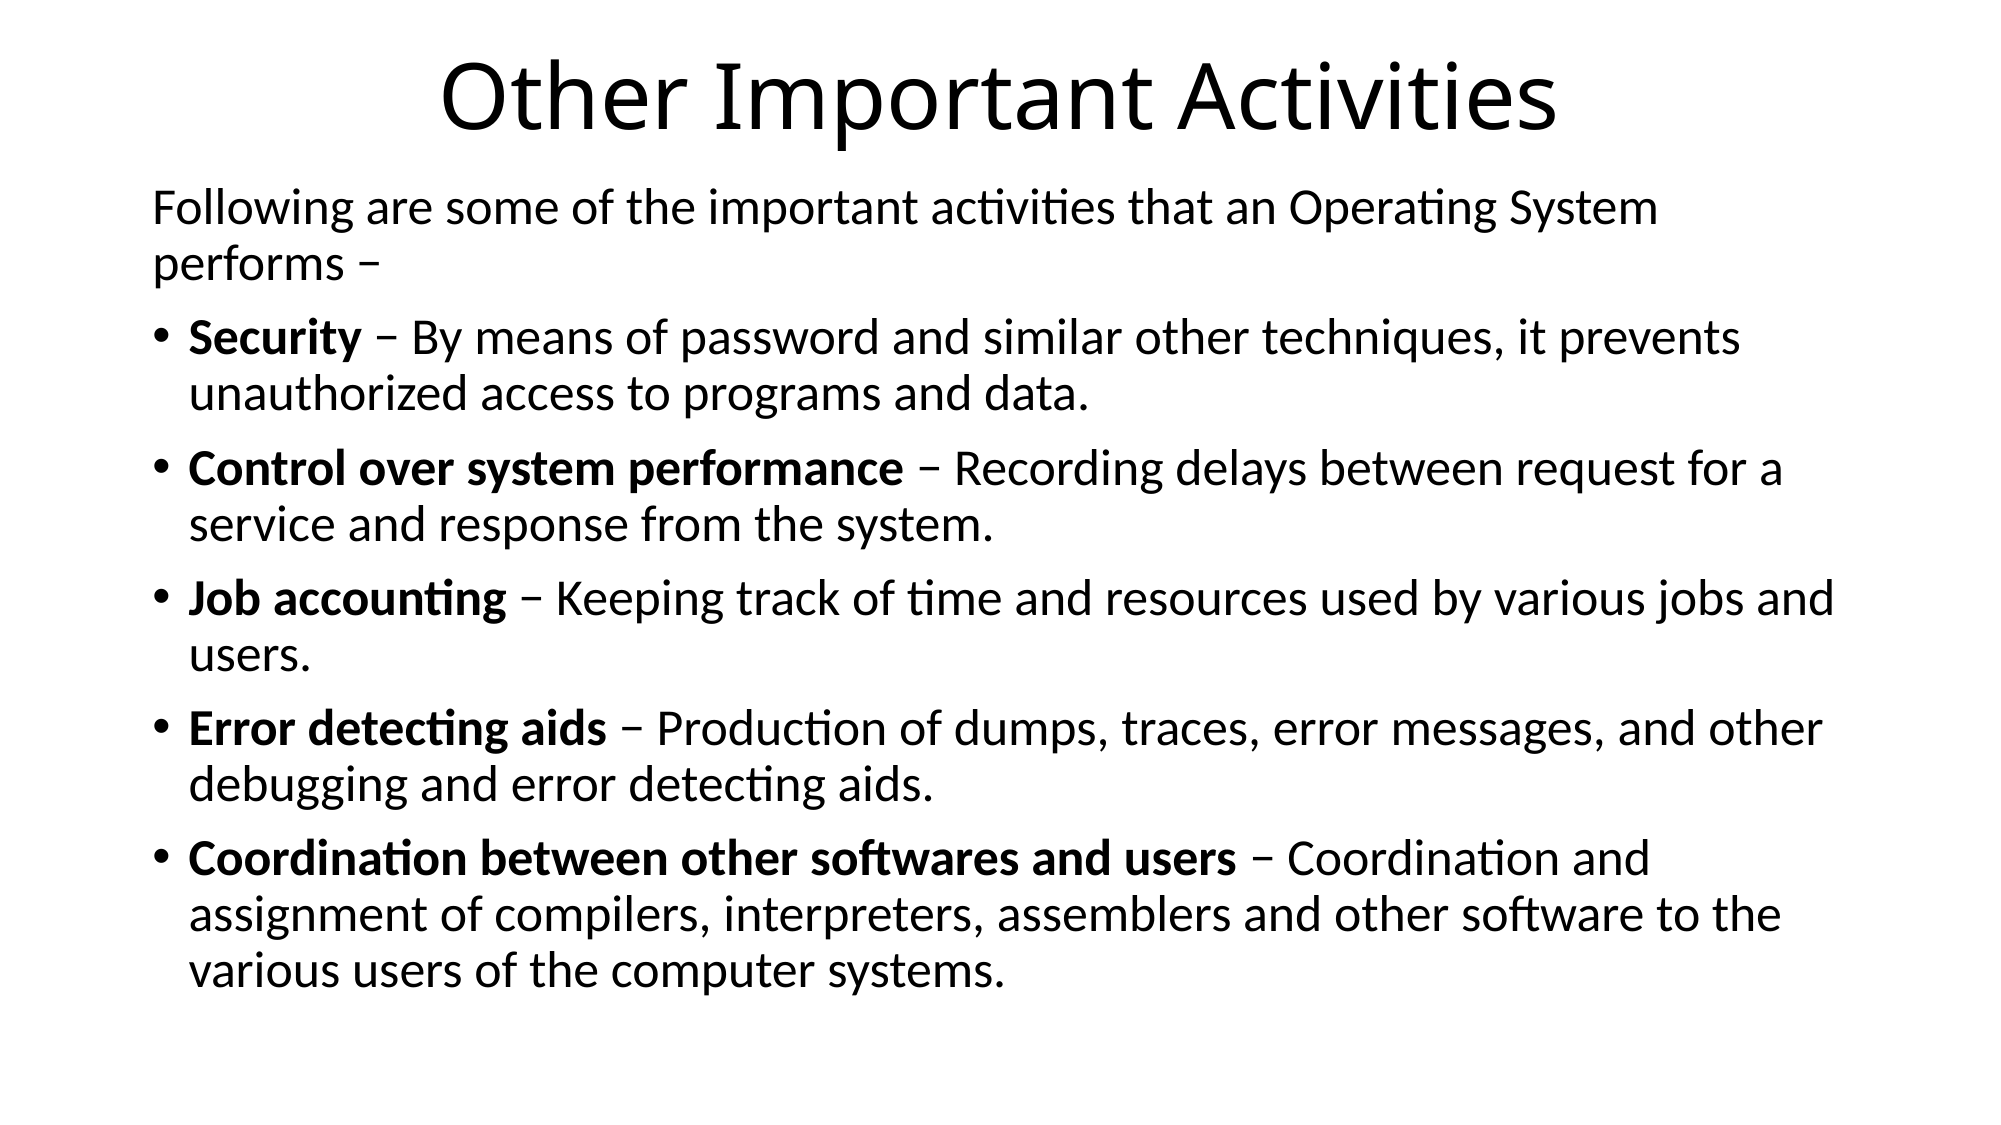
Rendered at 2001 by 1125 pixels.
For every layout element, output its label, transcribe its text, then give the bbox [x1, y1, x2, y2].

title Other Important Activities [137, 26, 1863, 172]
list Following are some of the important activities that an Operating System performs − Security − By means of password and similar other techniques, it prevents unauthorized access to programs and data. Control over system performance − Recording delays between request for a service and response from the system. Job accounting − Keeping track of time and resources used by various jobs and users. Error detecting aids − Production of dumps, traces, error messages, and other debugging and error detecting aids. Coordination between other softwares and users − Coordination and assignment of compilers, interpreters, assemblers and other software to the various users of the computer systems. [137, 172, 1863, 1014]
